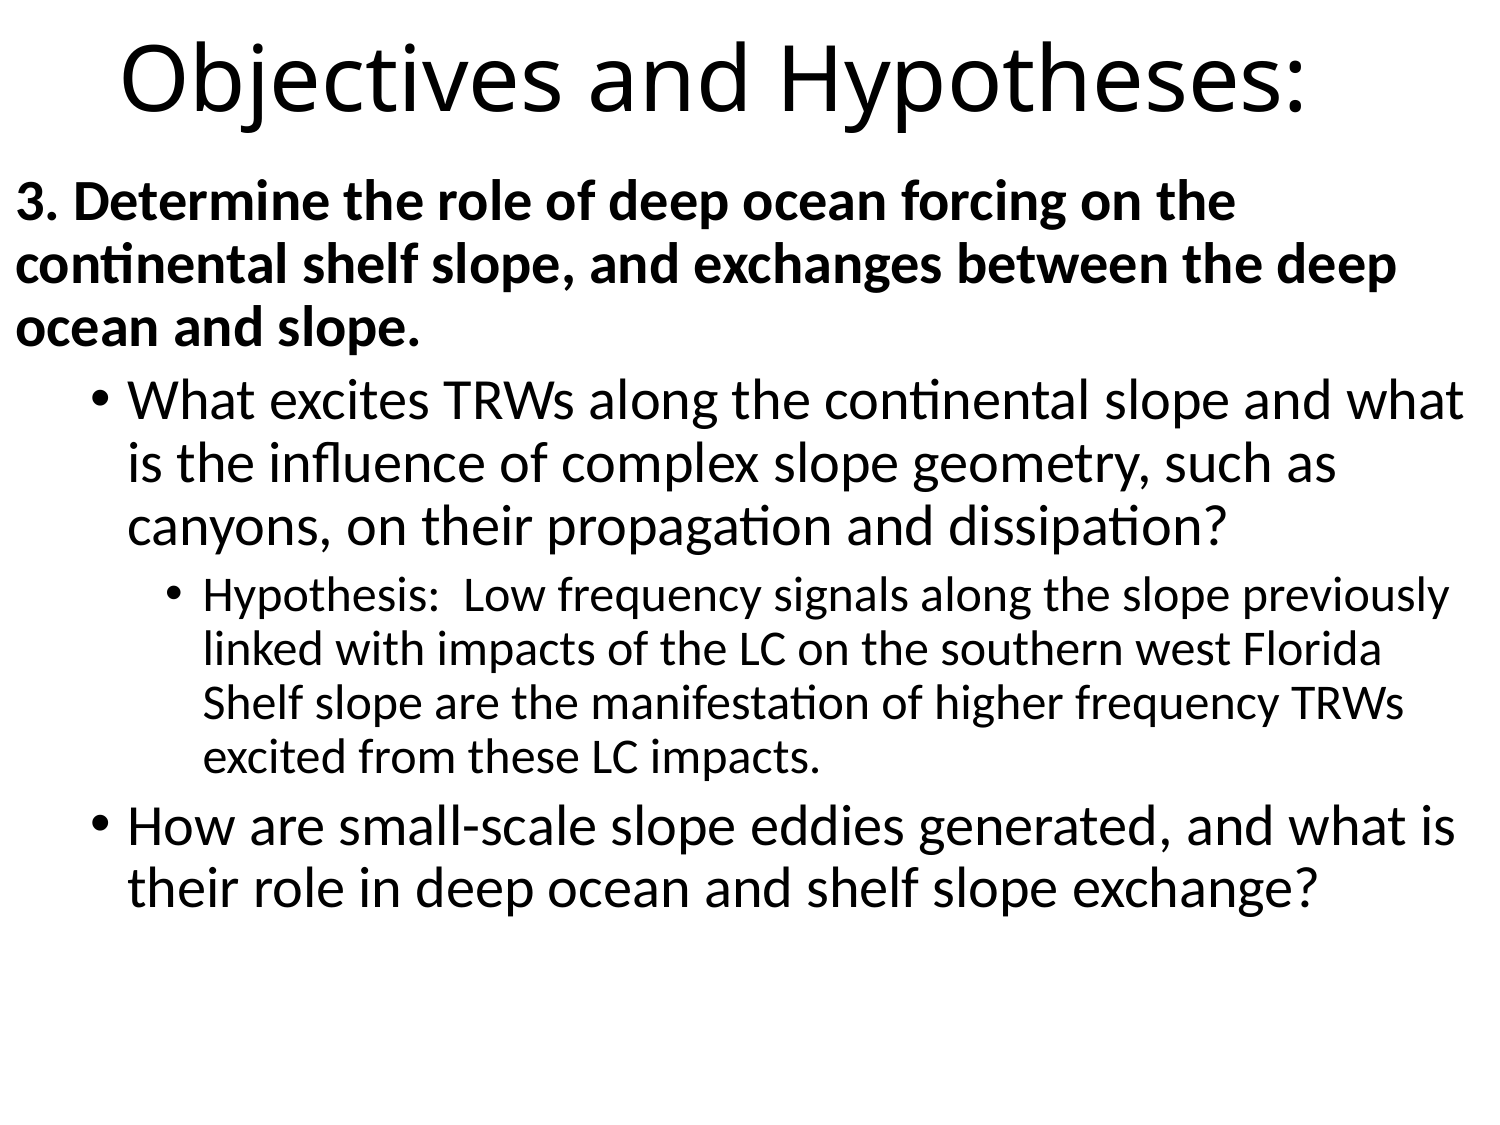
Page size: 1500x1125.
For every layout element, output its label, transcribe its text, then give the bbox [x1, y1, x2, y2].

title Objectives and Hypotheses: [103, 0, 1397, 163]
list 3. Determine the role of deep ocean forcing on the continental shelf slope, and exchanges between the deep ocean and slope. What excites TRWs along the continental slope and what is the influence of complex slope geometry, such as canyons, on their propagation and dissipation? Hypothesis: Low frequency signals along the slope previously linked with impacts of the LC on the southern west Florida Shelf slope are the manifestation of higher frequency TRWs excited from these LC impacts. How are small-scale slope eddies generated, and what is their role in deep ocean and shelf slope exchange? [0, 163, 1483, 1125]
